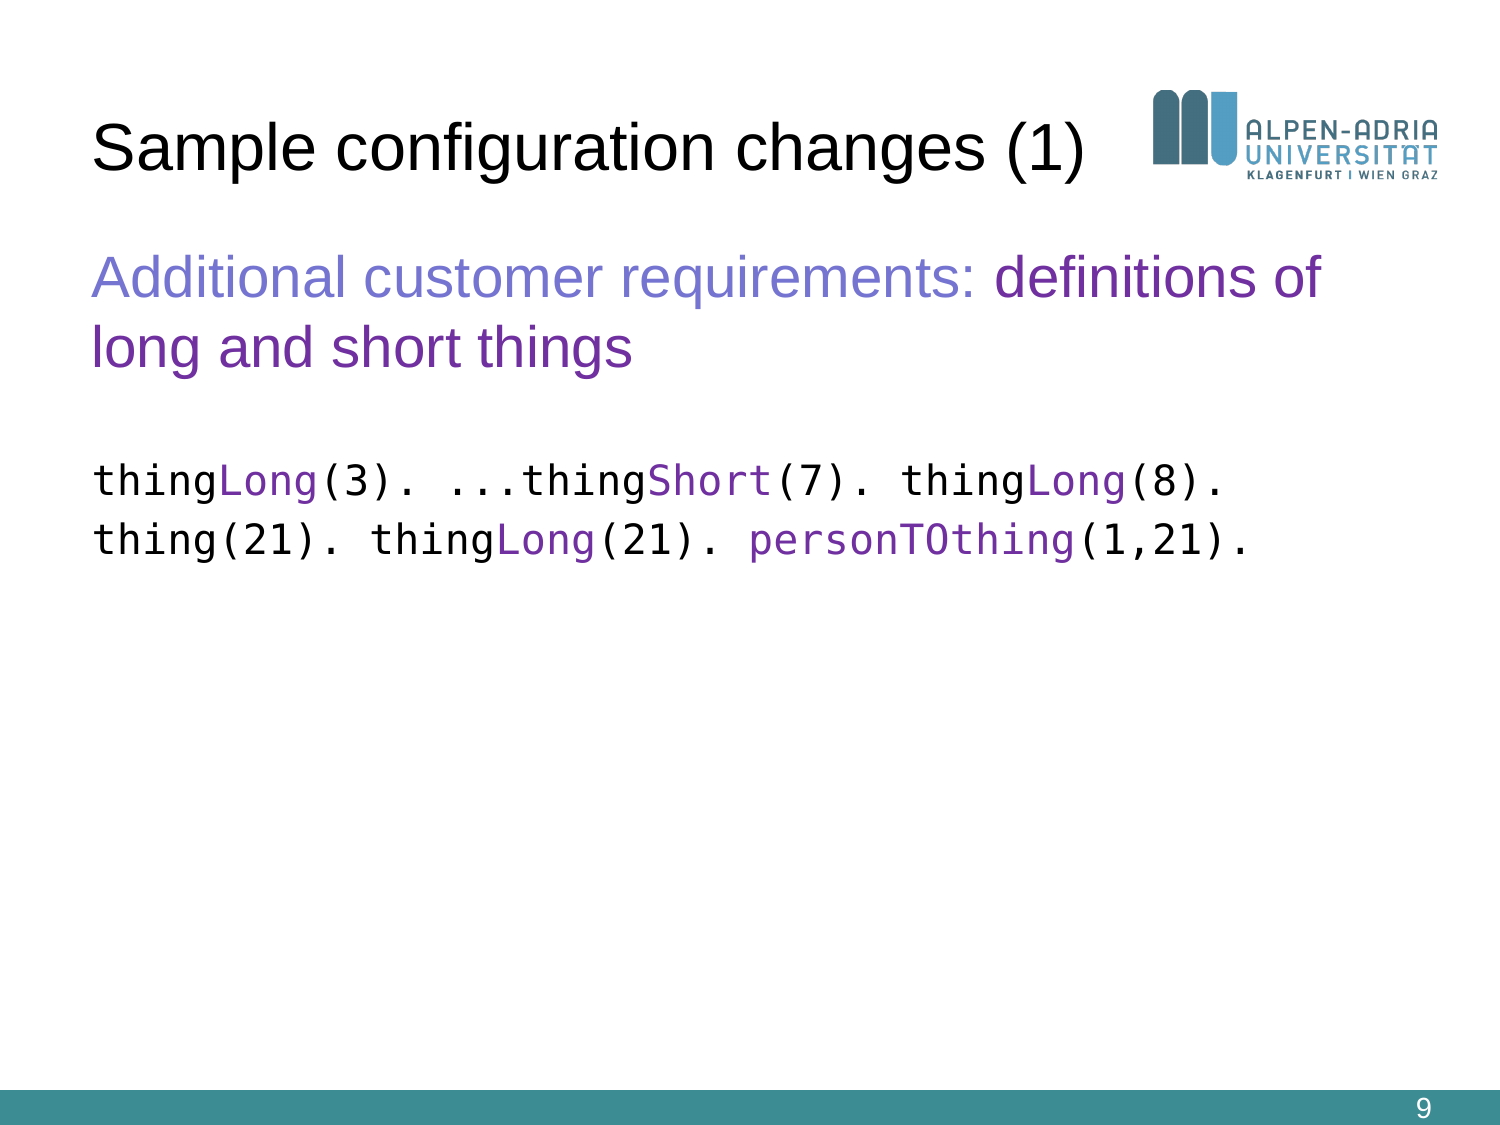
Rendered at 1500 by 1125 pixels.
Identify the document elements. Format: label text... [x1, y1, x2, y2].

title Sample configuration changes (1) [76, 91, 1128, 197]
slide_number 9 [1352, 1082, 1447, 1123]
list Additional customer requirements: definitions of long and short things thingLong(3). ...thingShort(7). thingLong(8). thing(21). thingLong(21). personTOthing(1,21). [76, 231, 1376, 988]
picture [1136, 90, 1456, 196]
